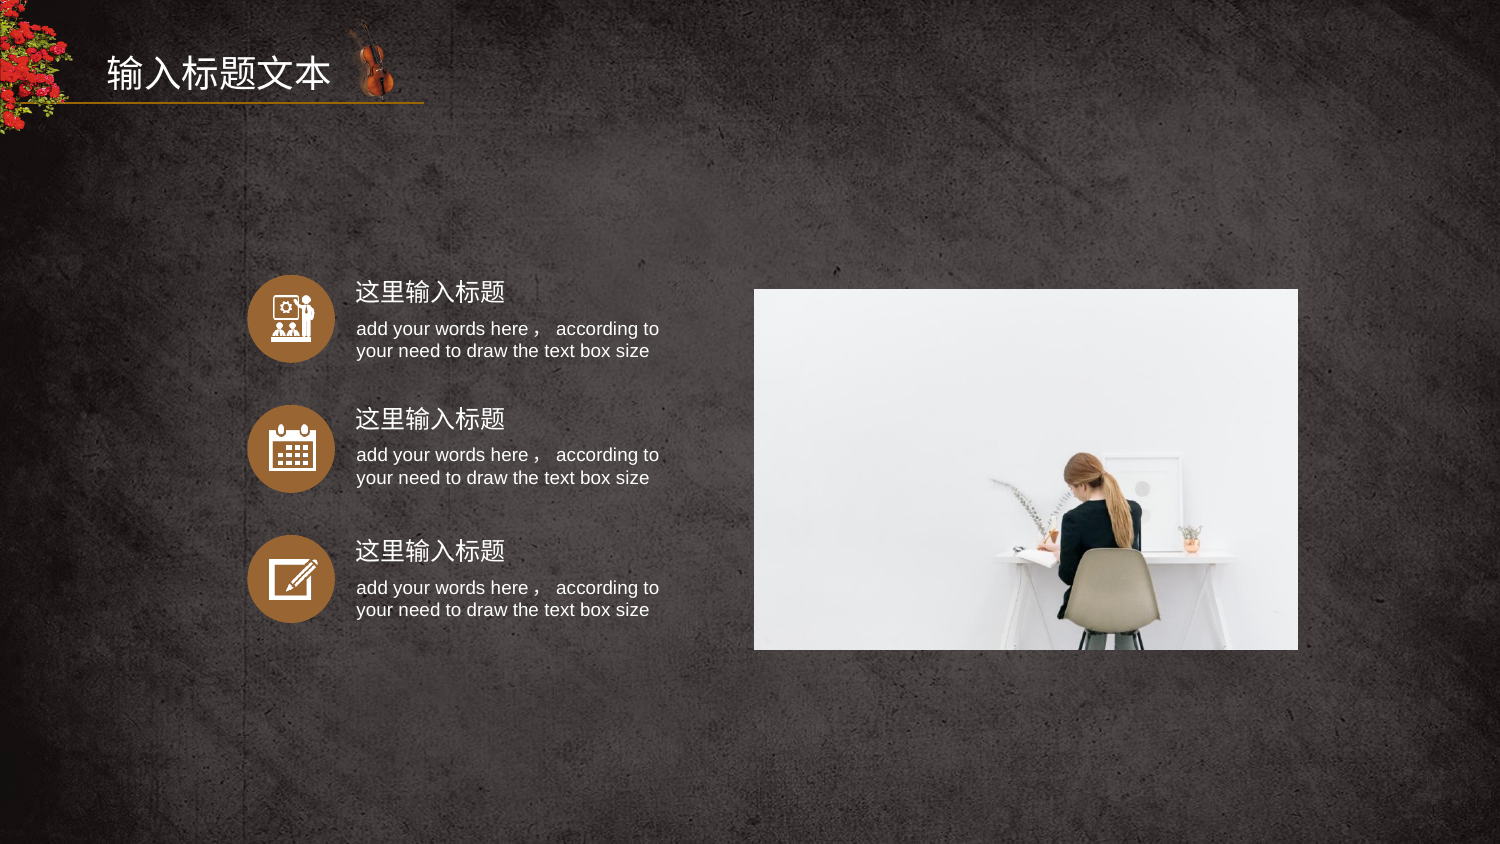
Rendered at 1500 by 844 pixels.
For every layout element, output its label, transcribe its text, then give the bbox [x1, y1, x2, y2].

text_box 这里输入标题 [355, 276, 529, 307]
text_box [247, 404, 335, 493]
text_box add your words here，according to your need to draw the text box size [356, 575, 702, 621]
text_box [247, 534, 335, 624]
picture [0, 0, 1500, 844]
text_box add your words here，according to your need to draw the text box size [356, 316, 702, 362]
text_box add your words here，according to your need to draw the text box size [356, 443, 702, 489]
text_box 这里输入标题 [355, 403, 529, 434]
text_box 输入标题文本 [92, 42, 324, 102]
text_box 这里输入标题 [355, 535, 529, 566]
text_box [247, 274, 335, 363]
